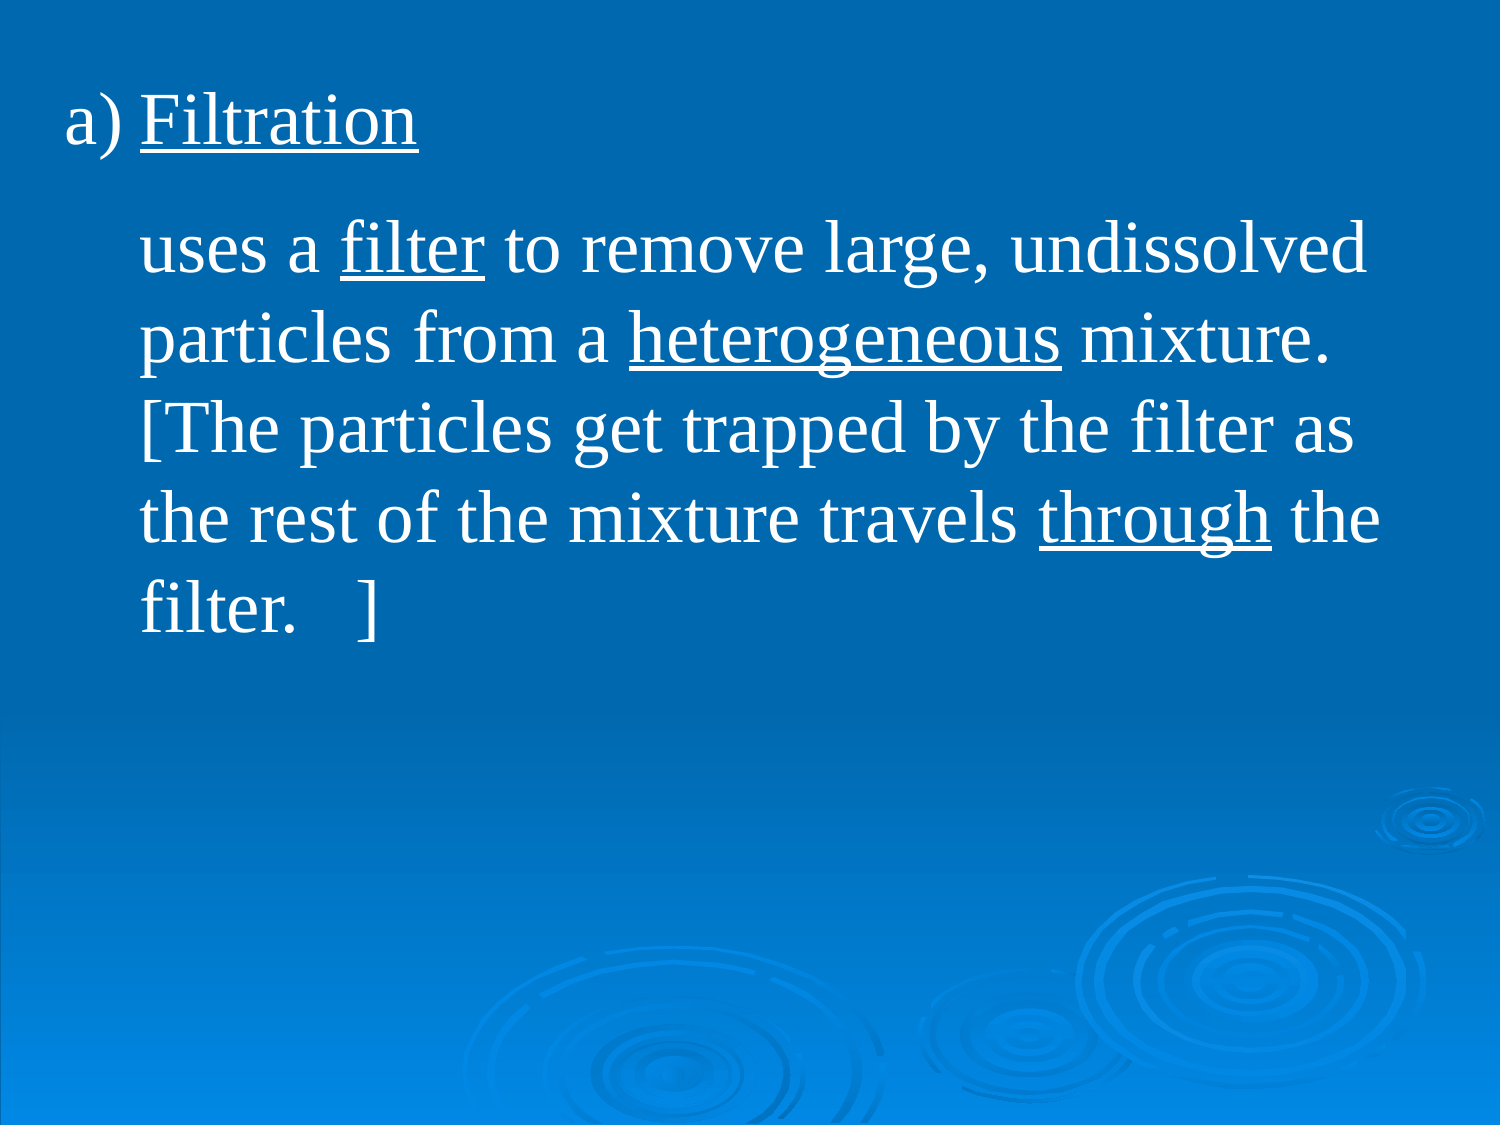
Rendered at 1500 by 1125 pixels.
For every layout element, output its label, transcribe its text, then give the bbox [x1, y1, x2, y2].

text_box Filtration uses a filter to remove large, undissolved particles from a heterogeneous mixture. [The particles get trapped by the filter as the rest of the mixture travels through the filter. ] [50, 62, 1450, 655]
